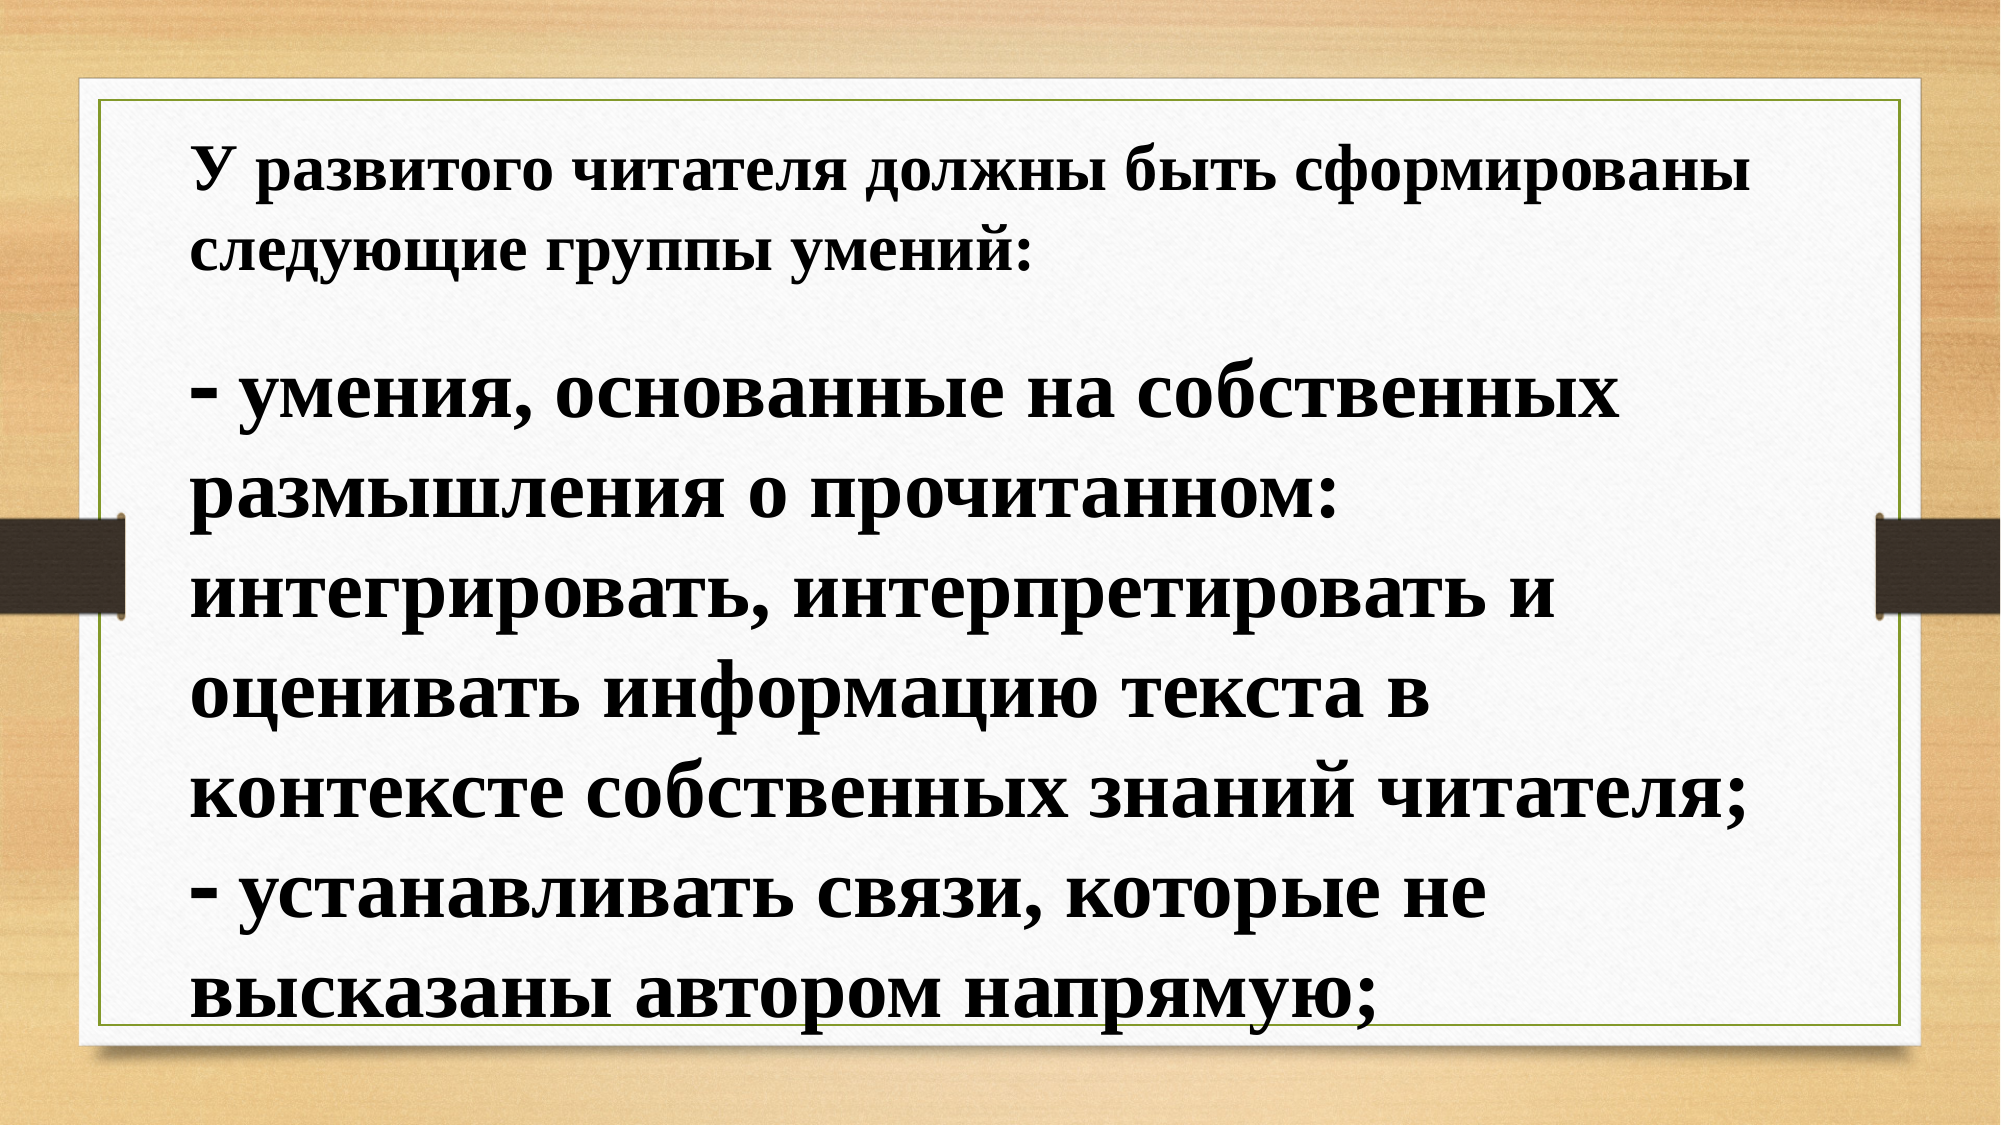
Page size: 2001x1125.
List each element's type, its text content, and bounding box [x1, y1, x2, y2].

picture [0, 0, 2001, 1125]
text_box У развитого читателя должны быть сформированы следующие группы умений:  умения, основанные на собственных размышления о прочитанном: интегрировать, интерпретировать и оценивать информацию текста в контексте собственных знаний читателя;  устанавливать связи, которые не высказаны автором напрямую; [175, 116, 1802, 1041]
